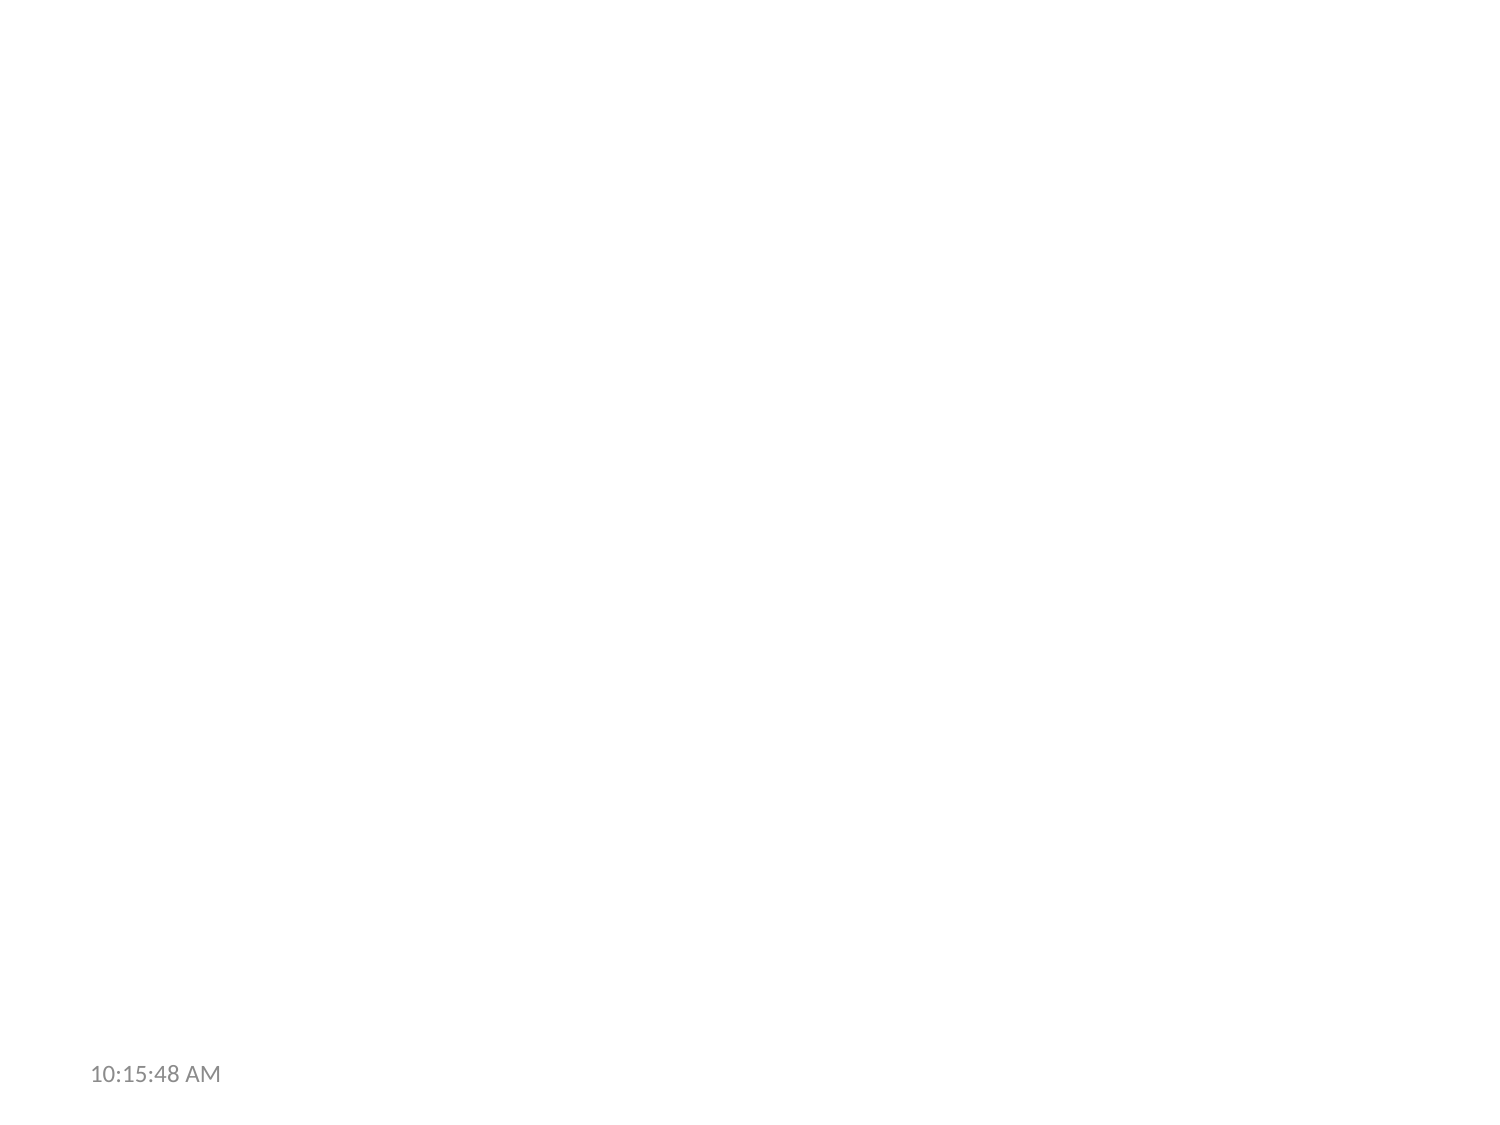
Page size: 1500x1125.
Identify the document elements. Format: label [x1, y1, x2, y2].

slide_number [75, 1042, 425, 1103]
